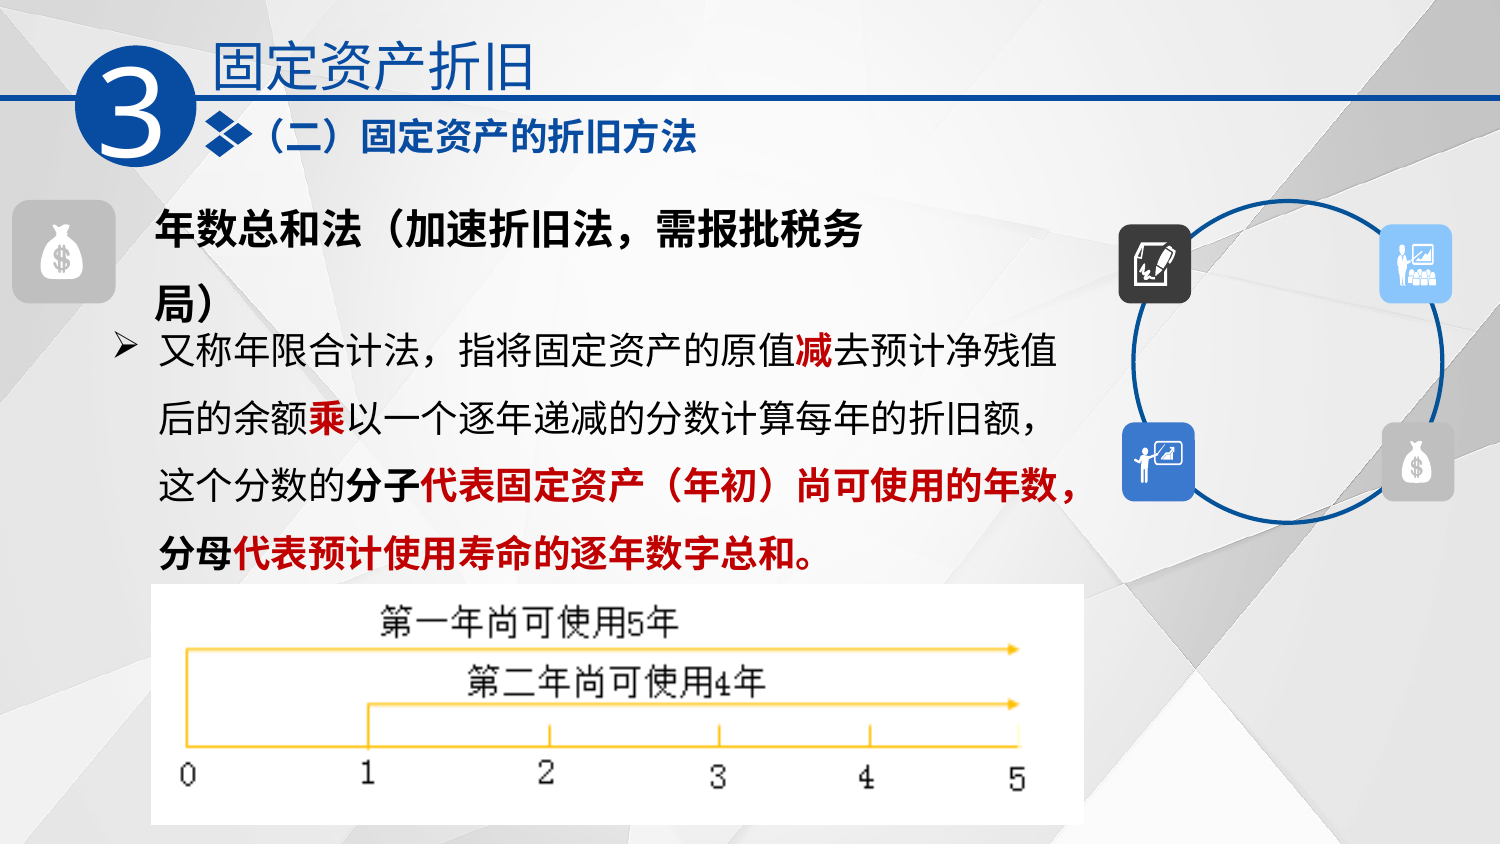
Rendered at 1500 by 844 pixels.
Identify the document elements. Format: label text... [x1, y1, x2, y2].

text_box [1118, 200, 1455, 523]
picture [0, 101, 1500, 844]
text_box 固定资产折旧 [198, 37, 713, 92]
text_box 又称年限合计法，指将固定资产的原值减去预计净残值后的余额乘以一个逐年递减的分数计算每年的折旧额，这个分数的分子代表固定资产（年初）尚可使用的年数，分母代表预计使用寿命的逐年数字总和。 [96, 297, 1083, 582]
text_box （二）固定资产的折旧方法 [235, 107, 711, 164]
text_box 3 [84, 45, 203, 97]
text_box 3 [84, 107, 203, 171]
text_box [75, 107, 84, 138]
text_box [205, 110, 235, 133]
text_box [75, 74, 84, 97]
text_box 年数总和法（加速折旧法，需报批税务局） [139, 170, 958, 297]
text_box [205, 135, 235, 158]
picture [0, 0, 1500, 95]
text_box [223, 125, 235, 143]
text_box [11, 199, 116, 304]
